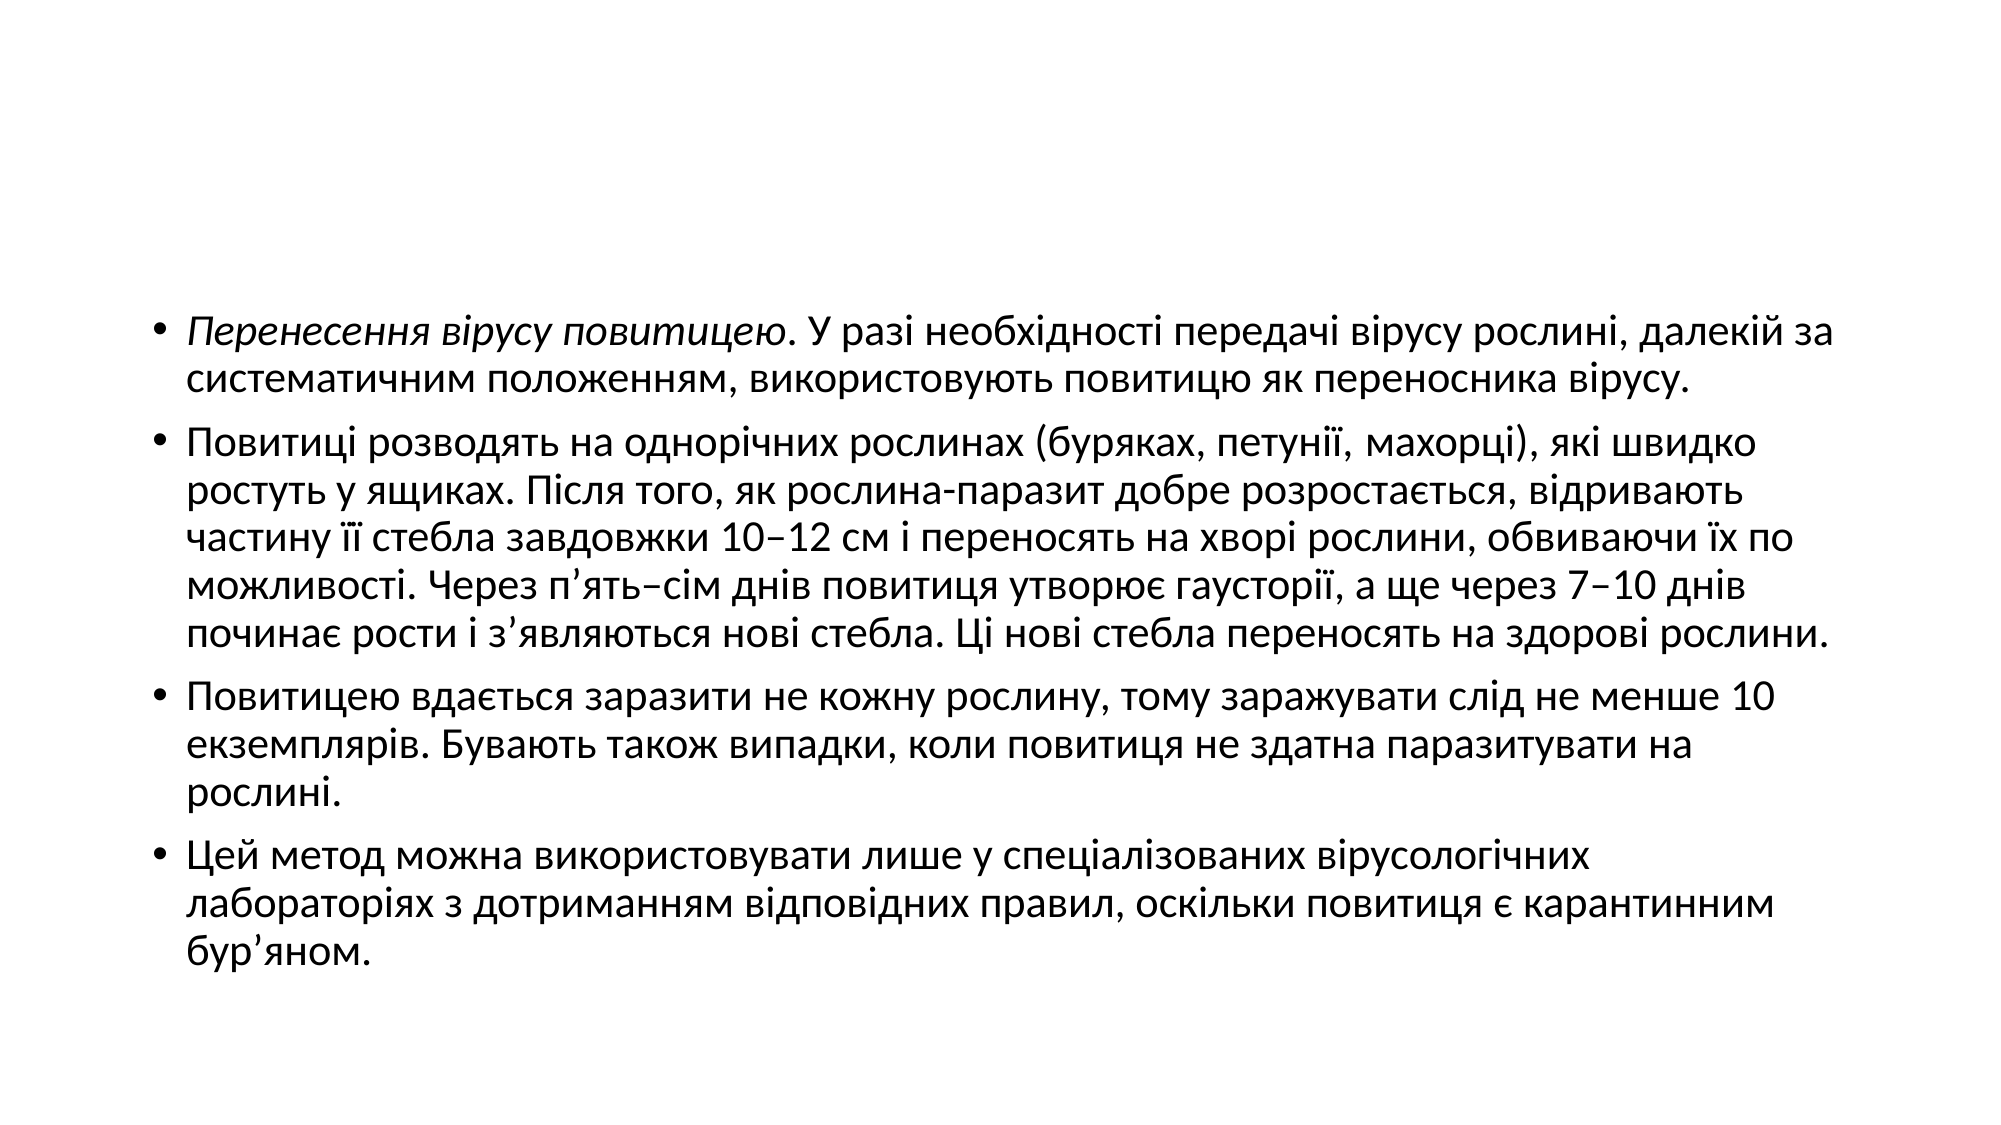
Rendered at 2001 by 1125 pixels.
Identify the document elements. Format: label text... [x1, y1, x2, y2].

list Перенесення вірусу повитицею. У разі необхідності передачі вірусу рослині, далекій за систематичним положенням, використовують повитицю як переносника вірусу. Повитиці розводять на однорічних рослинах (буряках, петунії, махорці), які швидко ростуть у ящиках. Після того, як рослина-паразит добре розростається, відривають частину її стебла завдовжки 10–12 см і переносять на хворі рослини, обвиваючи їх по можливості. Через п’ять–сім днів повитиця утворює гаусторії, а ще через 7–10 днів починає рости і з’являються нові стебла. Ці нові стебла переносять на здорові рослини. Повитицею вдається заразити не кожну рослину, тому заражувати слід не менше 10 екземплярів. Бувають також випадки, коли повитиця не здатна паразитувати на рослині. Цей метод можна використовувати лише у спеціалізованих вірусологічних лабораторіях з дотриманням відповідних правил, оскільки повитиця є карантинним бур’яном. [137, 299, 1863, 1014]
